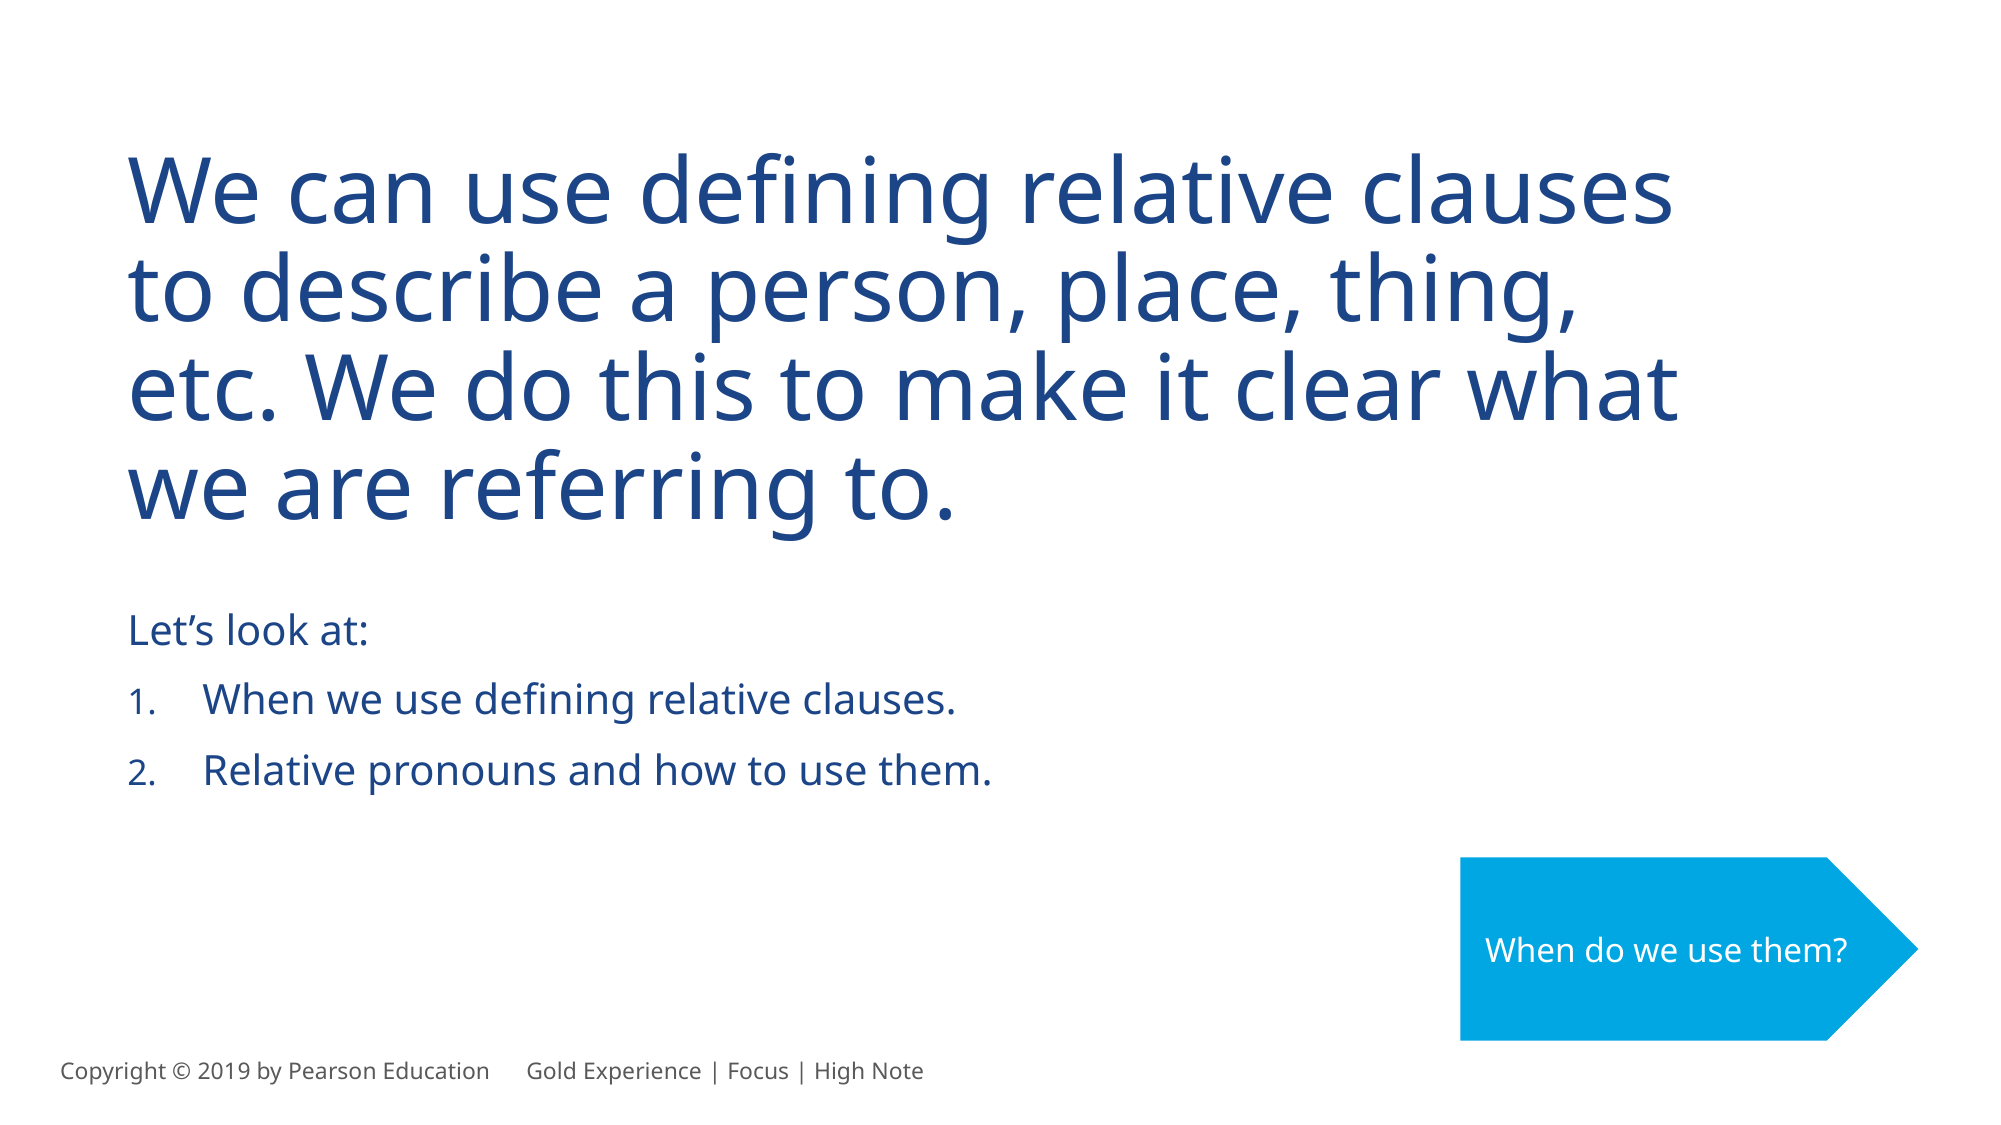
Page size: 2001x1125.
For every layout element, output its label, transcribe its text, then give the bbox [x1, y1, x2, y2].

footer Copyright © 2019 by Pearson Education Gold Experience | Focus | High Note [45, 1040, 1084, 1101]
title We can use defining relative clauses to describe a person, place, thing, etc. We do this to make it clear what we are referring to. [112, 209, 1763, 474]
list Let’s look at: When we use defining relative clauses. Relative pronouns and how to use them. [112, 601, 1763, 975]
text_box When do we use them? [1458, 855, 1921, 1043]
